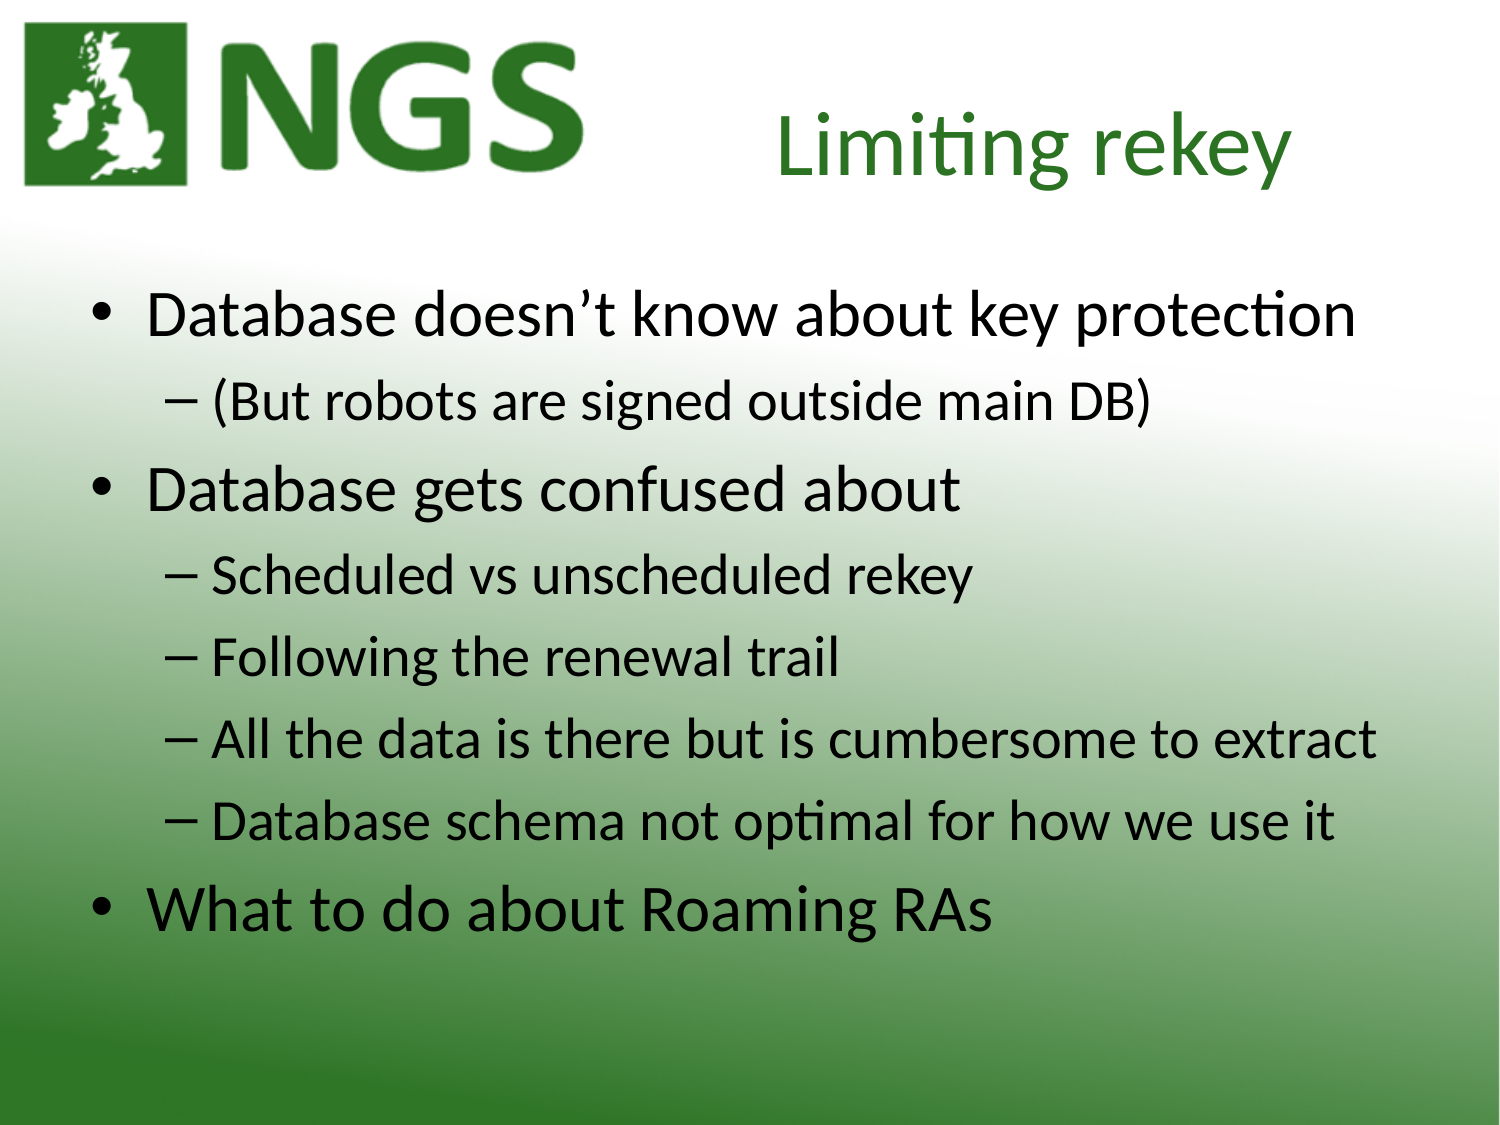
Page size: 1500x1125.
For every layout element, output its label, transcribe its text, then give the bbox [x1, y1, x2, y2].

title Limiting rekey [644, 45, 1425, 233]
picture [0, 0, 1500, 1125]
list Database doesn’t know about key protection (But robots are signed outside main DB) Database gets confused about Scheduled vs unscheduled rekey Following the renewal trail All the data is there but is cumbersome to extract Database schema not optimal for how we use it What to do about Roaming RAs [75, 262, 1425, 1005]
